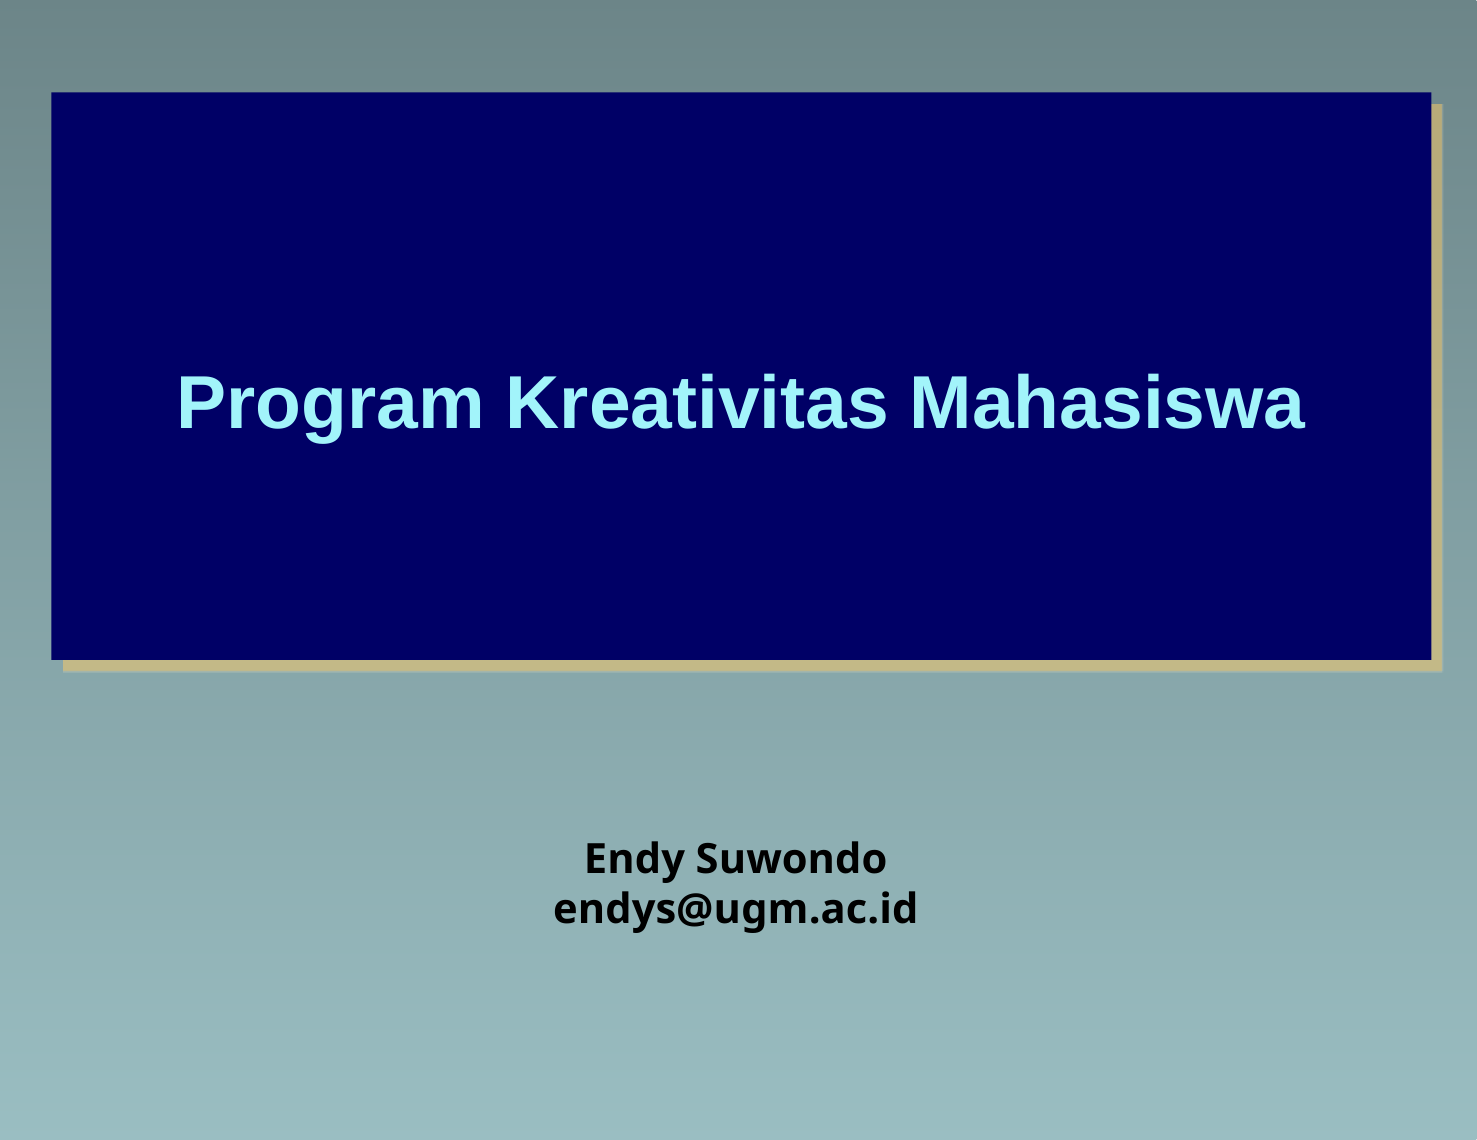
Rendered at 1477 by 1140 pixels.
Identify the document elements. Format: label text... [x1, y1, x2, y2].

text_box Endy Suwondo endys@ugm.ac.id [538, 824, 934, 940]
text_box Program Kreativitas Mahasiswa [51, 92, 1432, 660]
